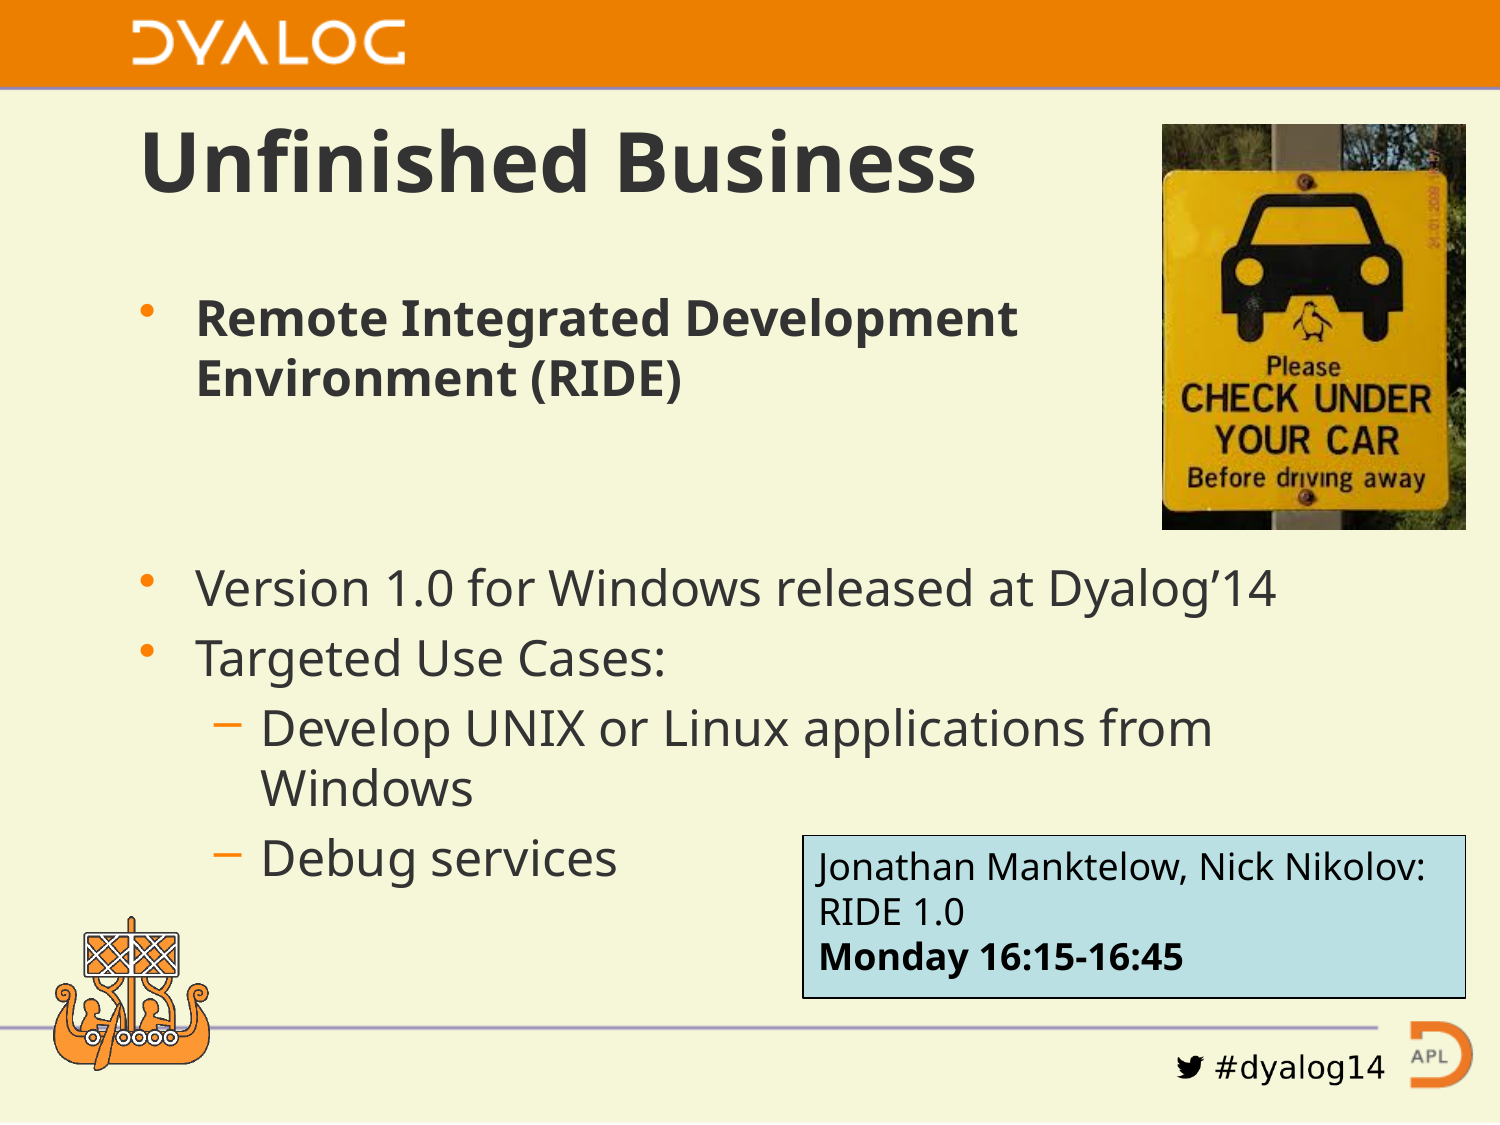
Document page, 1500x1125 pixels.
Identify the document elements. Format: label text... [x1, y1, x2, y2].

title Unfinished Business [123, 101, 1376, 254]
picture [0, 0, 1500, 1123]
text_box Jonathan Manktelow, Nick Nikolov: RIDE 1.0 Monday 16:15-16:45 [803, 835, 1466, 999]
list Remote Integrated Development Environment (RIDE) Version 1.0 for Windows released at Dyalog’14 Targeted Use Cases: Develop UNIX or Linux applications from Windows Debug services [123, 278, 1376, 917]
